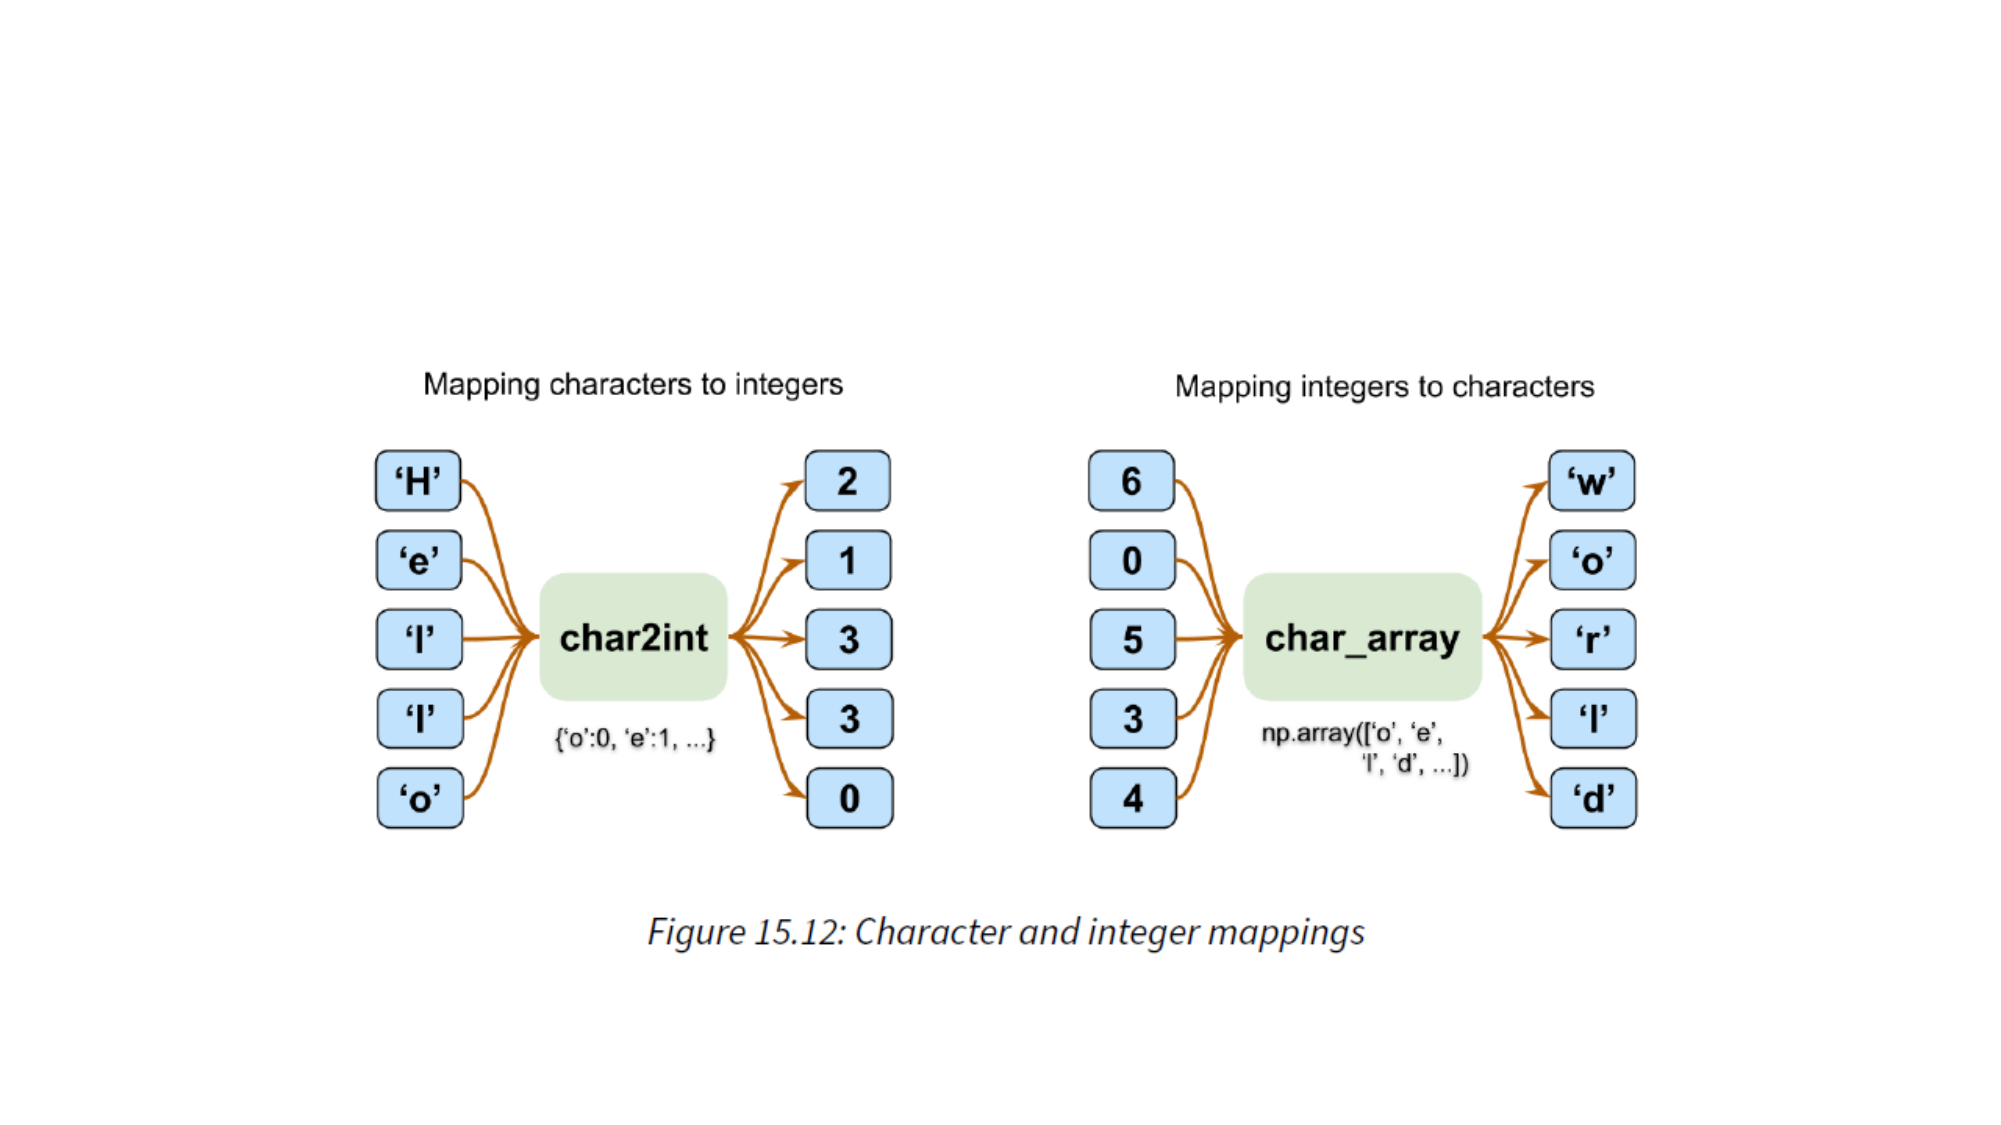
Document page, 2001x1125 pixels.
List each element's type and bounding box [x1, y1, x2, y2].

list [338, 348, 1662, 965]
